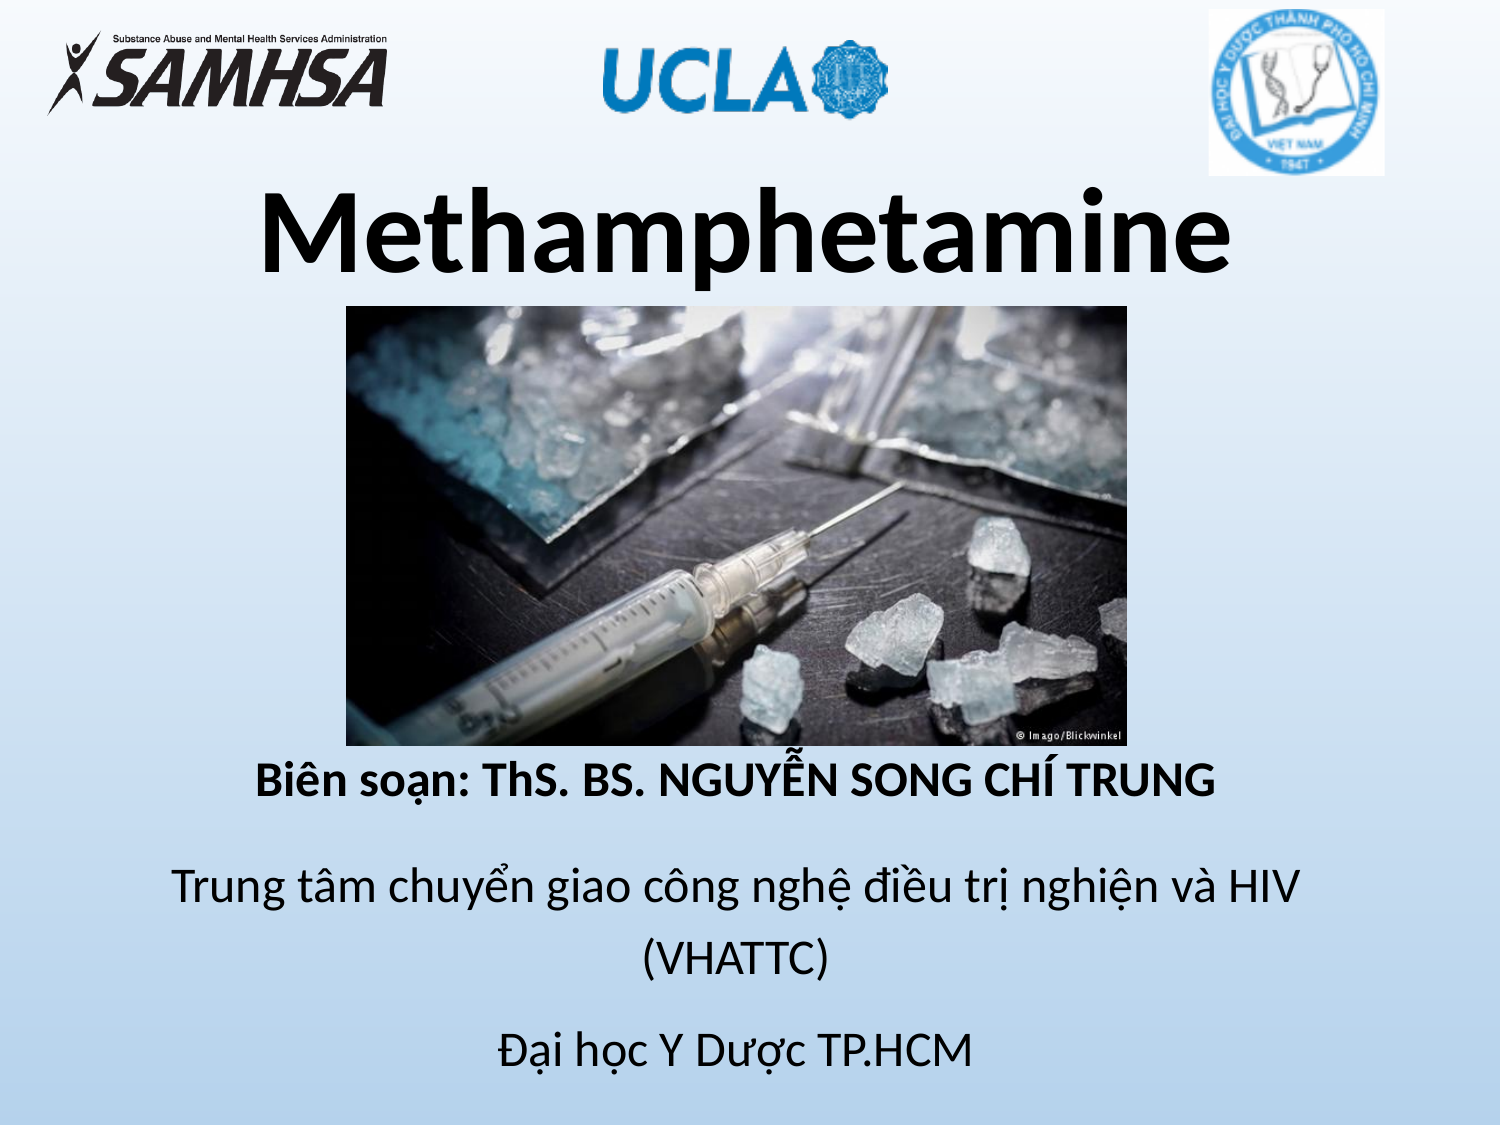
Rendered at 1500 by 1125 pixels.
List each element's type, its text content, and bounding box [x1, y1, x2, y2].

picture [1208, 9, 1385, 176]
picture [603, 40, 888, 129]
title Methamphetamine [59, 159, 1432, 307]
picture [345, 306, 1127, 746]
subtitle Biên soạn: ThS. BS. NGUYỄN SONG CHÍ TRUNG Trung tâm chuyển giao công nghệ điều trị nghiện và HIV (VHATTC) Đại học Y Dược TP.HCM [87, 745, 1385, 1107]
picture [45, 28, 390, 118]
